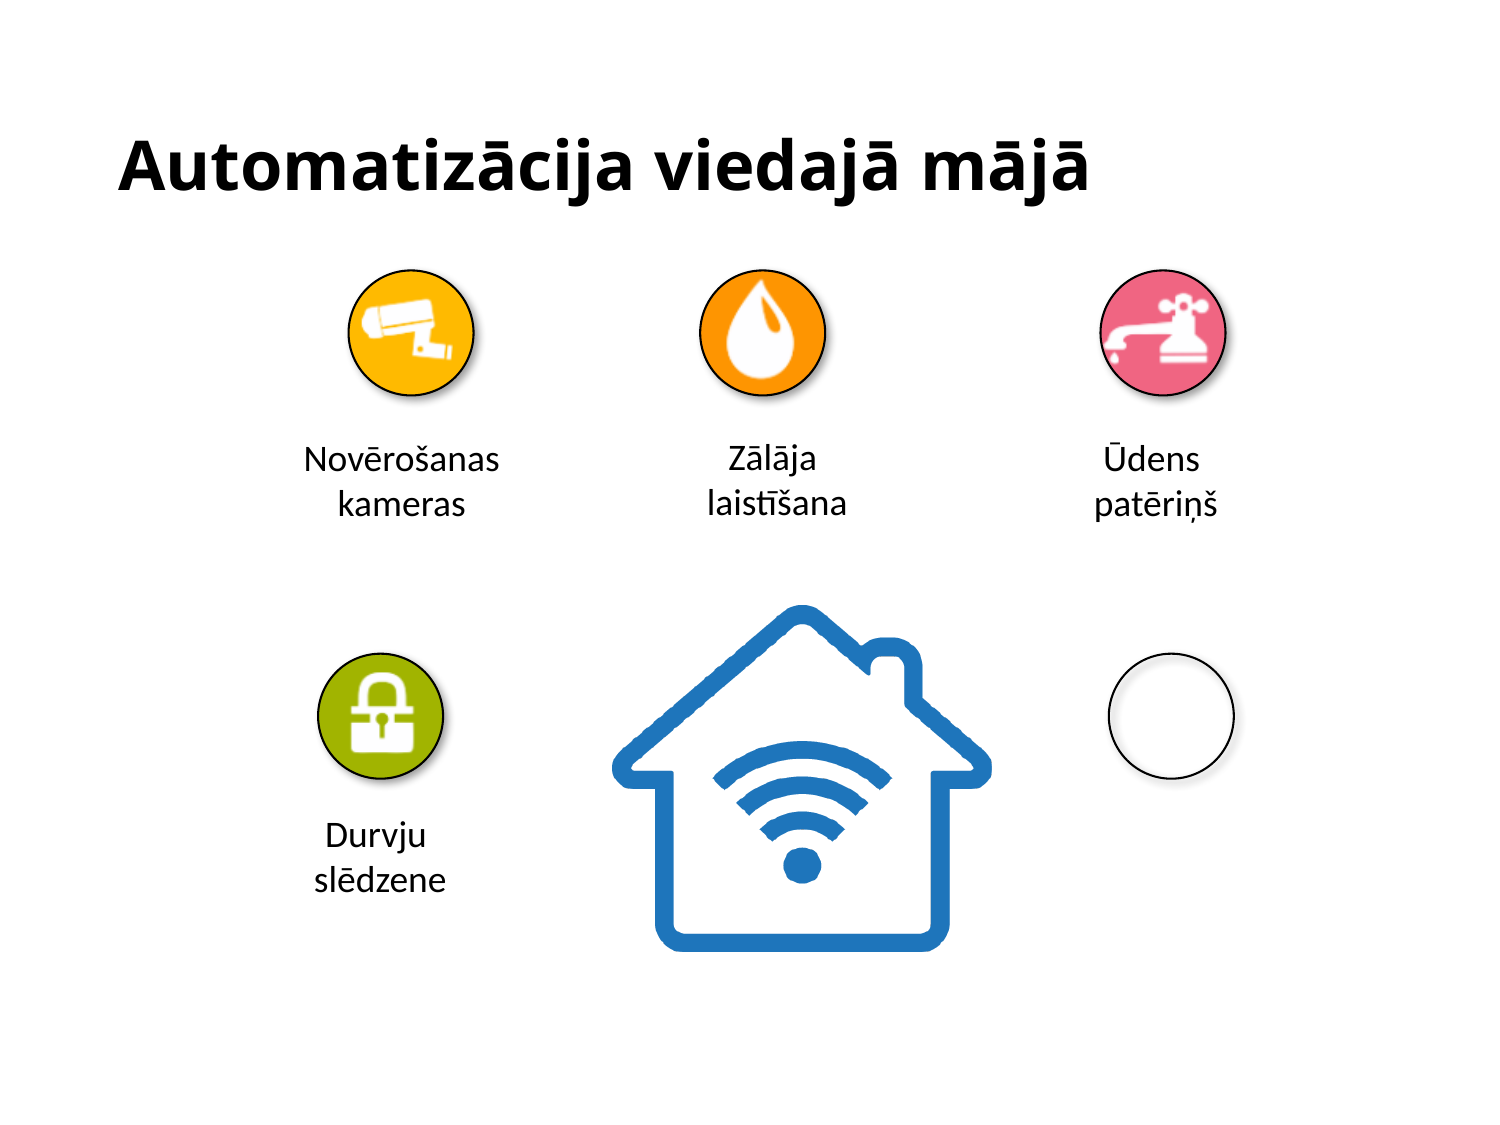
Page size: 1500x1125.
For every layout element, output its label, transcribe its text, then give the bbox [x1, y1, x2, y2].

title Automatizācija viedajā mājā [103, 59, 1397, 278]
text_box Ūdens patēriņš [1078, 426, 1233, 531]
text_box [347, 269, 475, 397]
text_box Novērošanas kameras [288, 426, 524, 531]
text_box [1107, 652, 1235, 780]
text_box [317, 652, 445, 780]
picture [612, 605, 992, 952]
text_box Durvju slēdzene [299, 802, 462, 908]
text_box [1099, 269, 1227, 397]
text_box [699, 269, 827, 397]
text_box Zālāja laistīšana [691, 425, 863, 531]
